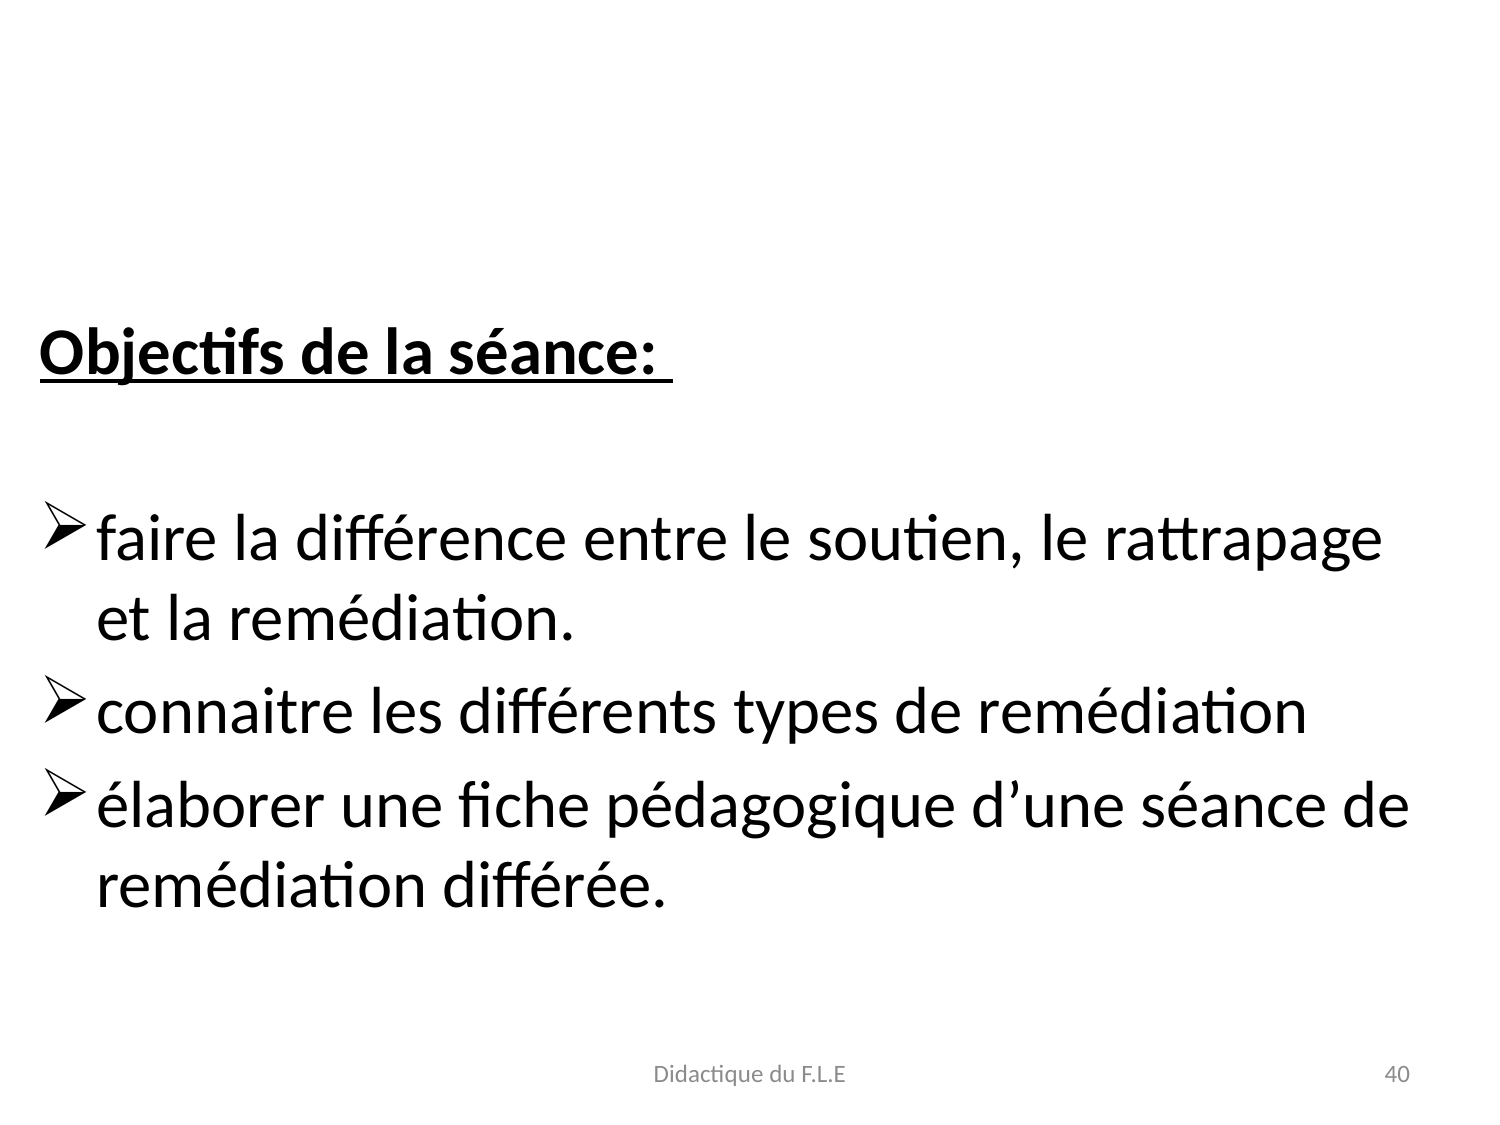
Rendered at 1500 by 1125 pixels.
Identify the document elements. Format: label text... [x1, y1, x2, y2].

list Objectifs de la séance: faire la différence entre le soutien, le rattrapage et la remédiation. connaitre les différents types de remédiation élaborer une fiche pédagogique d’une séance de remédiation différée. [24, 299, 1463, 1063]
slide_number 40 [1074, 1042, 1425, 1103]
footer Didactique du F.L.E [512, 1042, 988, 1103]
